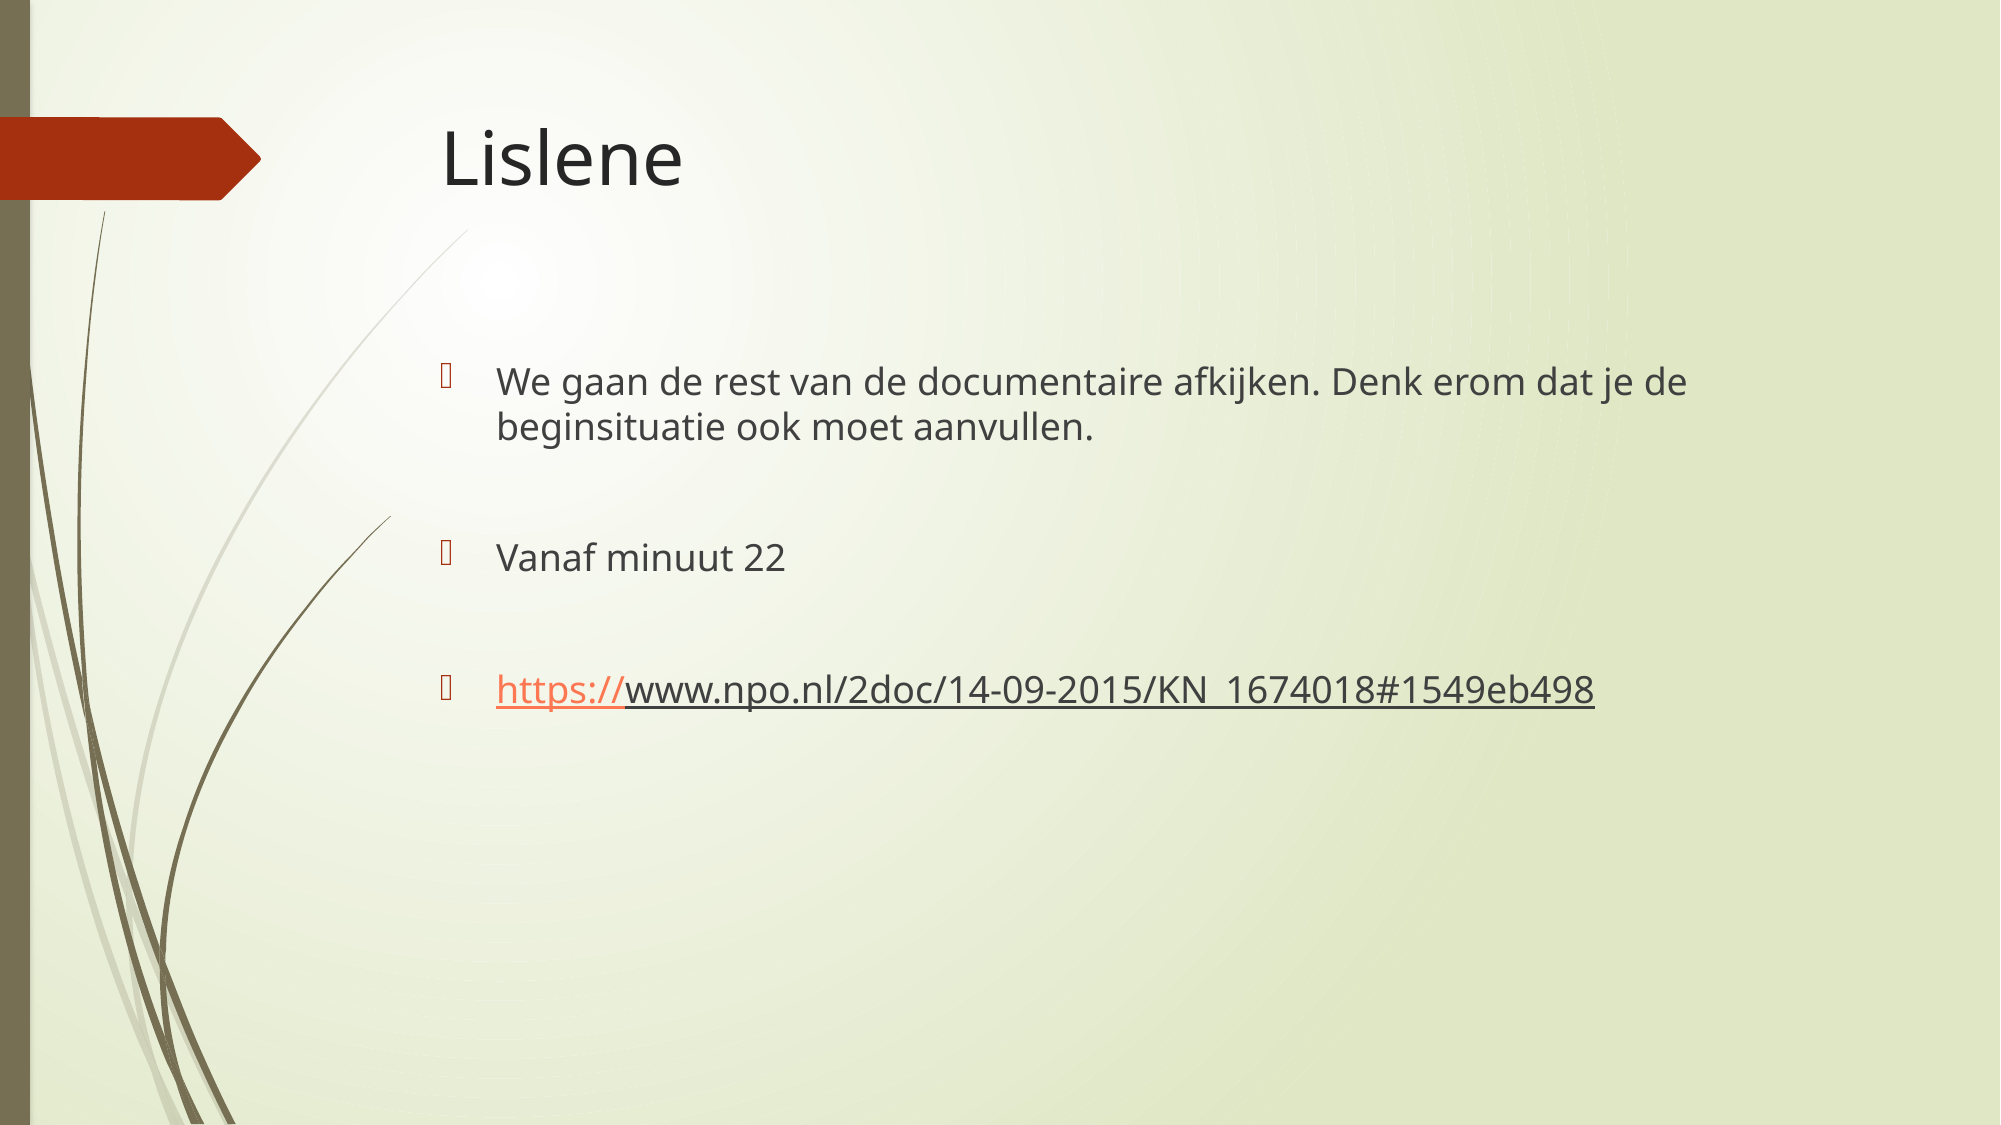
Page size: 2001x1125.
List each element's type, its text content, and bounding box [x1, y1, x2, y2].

list We gaan de rest van de documentaire afkijken. Denk erom dat je de beginsituatie ook moet aanvullen. Vanaf minuut 22 https://www.npo.nl/2doc/14-09-2015/KN_1674018#1549eb498 [424, 350, 1888, 970]
title Lislene [425, 102, 1888, 313]
